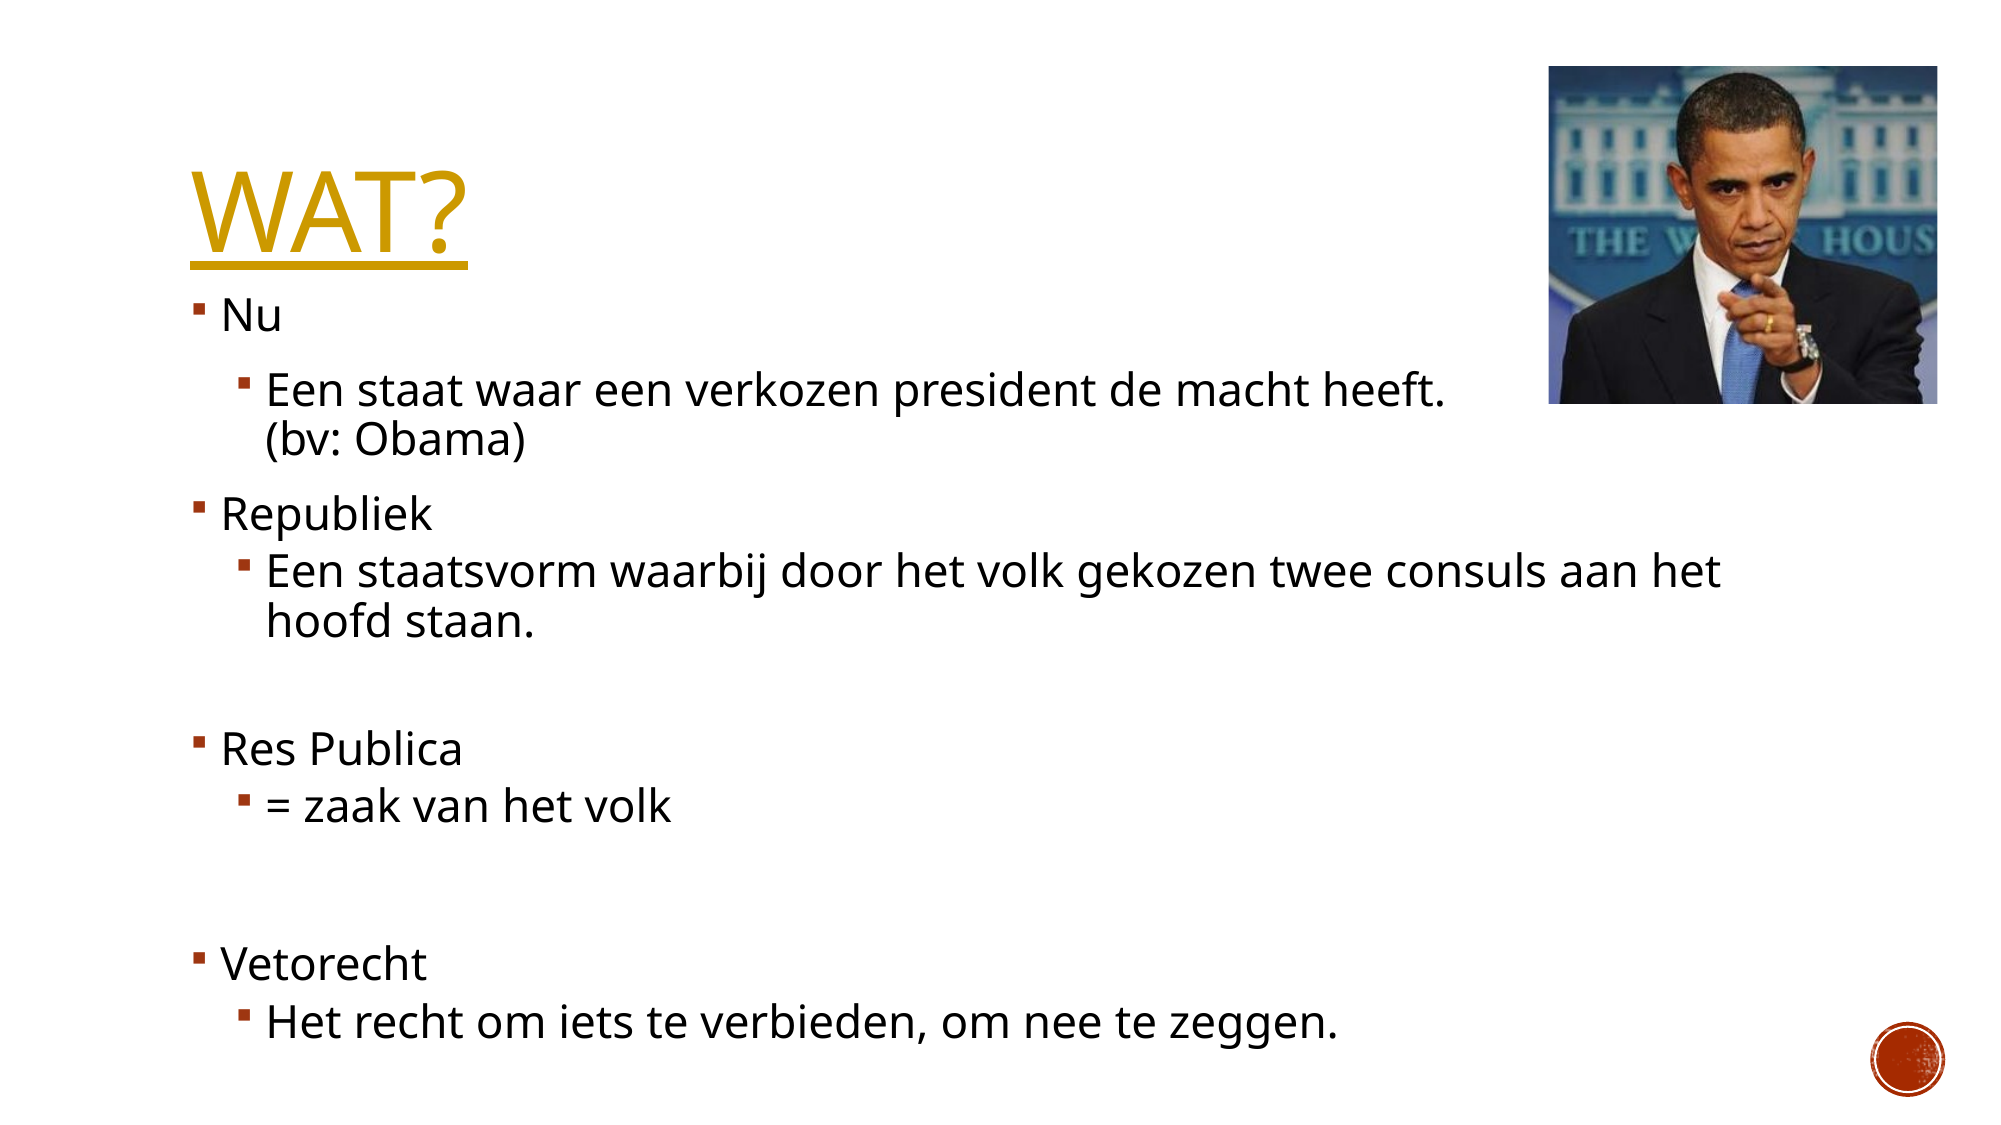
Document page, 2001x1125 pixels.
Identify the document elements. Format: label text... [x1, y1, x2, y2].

title Wat? [175, 79, 1548, 284]
picture [1548, 66, 1938, 404]
list Nu Een staat waar een verkozen president de macht heeft. (bv: Obama) Republiek Een staatsvorm waarbij door het volk gekozen twee consuls aan het hoofd staan. Res Publica = zaak van het volk Vetorecht Het recht om iets te verbieden, om nee te zeggen. [175, 284, 1826, 1084]
